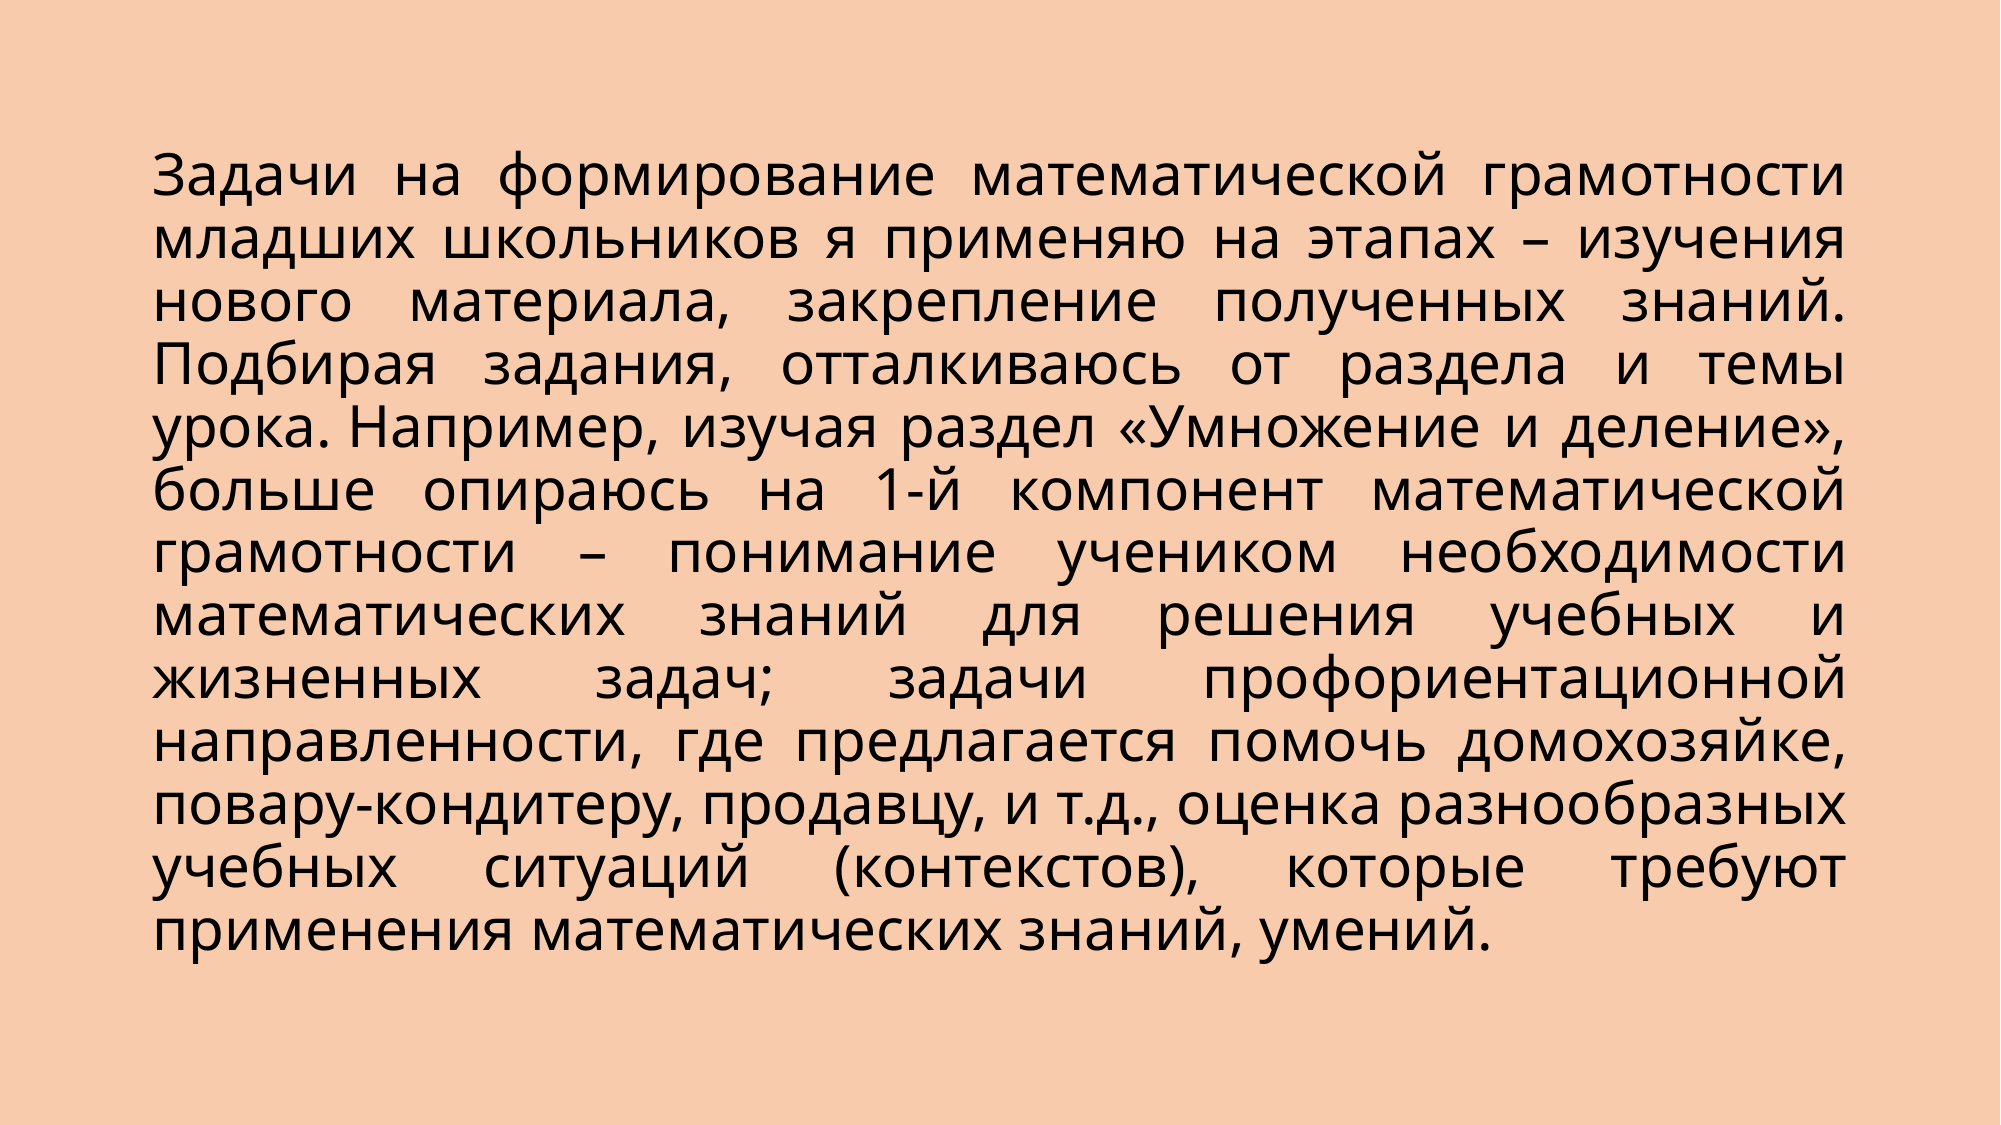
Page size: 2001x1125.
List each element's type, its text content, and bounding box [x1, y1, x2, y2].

list Задачи на формирование математической грамотности младших школьников я применяю на этапах – изучения нового материала, закрепление полученных знаний. Подбирая задания, отталкиваюсь от раздела и темы урока. Например, изучая раздел «Умножение и деление», больше опираюсь на 1-й компонент математической грамотности – понимание учеником необходимости математических знаний для решения учебных и жизненных задач; задачи профориентационной направленности, где предлагается помочь домохозяйке, повару-кондитеру, продавцу, и т.д., оценка разнообразных учебных ситуаций (контекстов), которые требуют применения математических знаний, умений. [137, 138, 1863, 1014]
